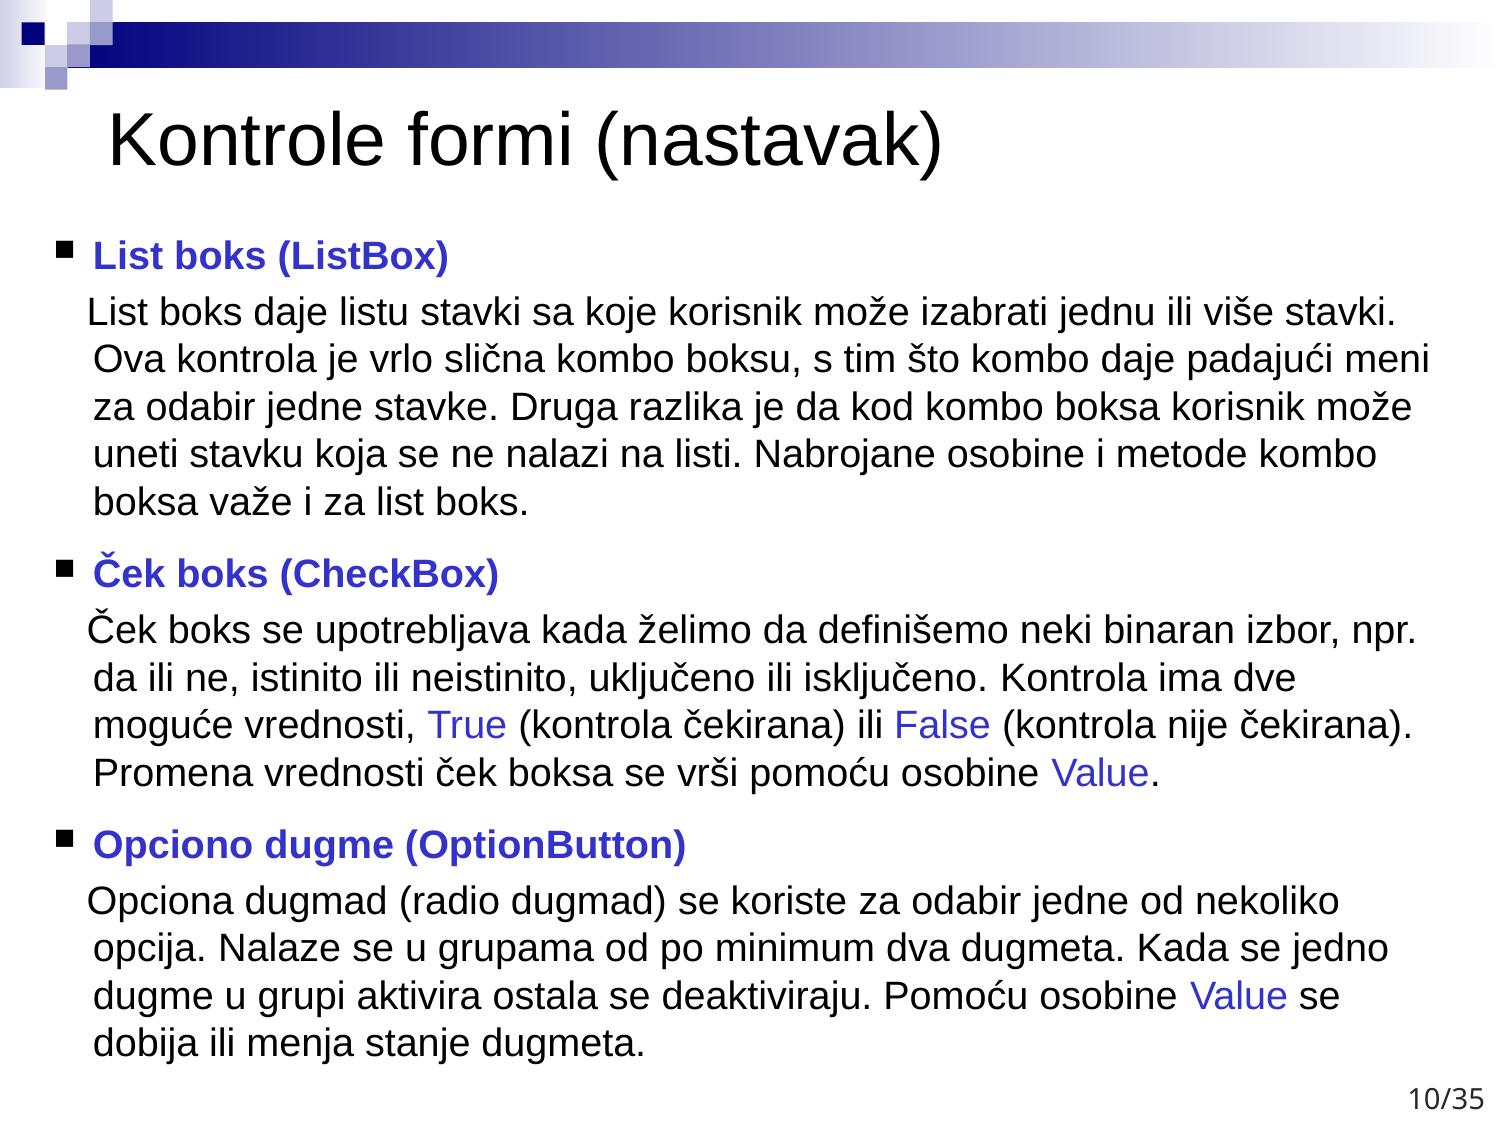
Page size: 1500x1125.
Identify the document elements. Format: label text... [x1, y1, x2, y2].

text_box 10/35 [1374, 1072, 1500, 1123]
title Kontrole formi (nastavak) [92, 75, 961, 197]
list List boks (ListBox) List boks daje listu stavki sa koje korisnik može izabrati jednu ili više stavki. Ova kontrola je vrlo slična kombo boksu, s tim što kombo daje padajući meni za odabir jedne stavke. Druga razlika je da kod kombo boksa korisnik može uneti stavku koja se ne nalazi na listi. Nabrojane osobine i metode kombo boksa važe i za list boks. Ček boks (CheckBox) Ček boks se upotrebljava kada želimo da definišemo neki binaran izbor, npr. da ili ne, istinito ili neistinito, uključeno ili isključeno. Kontrola ima dve moguće vrednosti, True (kontrola čekirana) ili False (kontrola nije čekirana). Promena vrednosti ček boksa se vrši pomoću osobine Value. Opciono dugme (OptionButton) Opciona dugmad (radio dugmad) se koriste za odabir jedne od nekoliko opcija. Nalaze se u grupama od po minimum dva dugmeta. Kada se jedno dugme u grupi aktivira ostala se deaktiviraju. Pomoću osobine Value se dobija ili menja stanje dugmeta. [44, 222, 1451, 1066]
